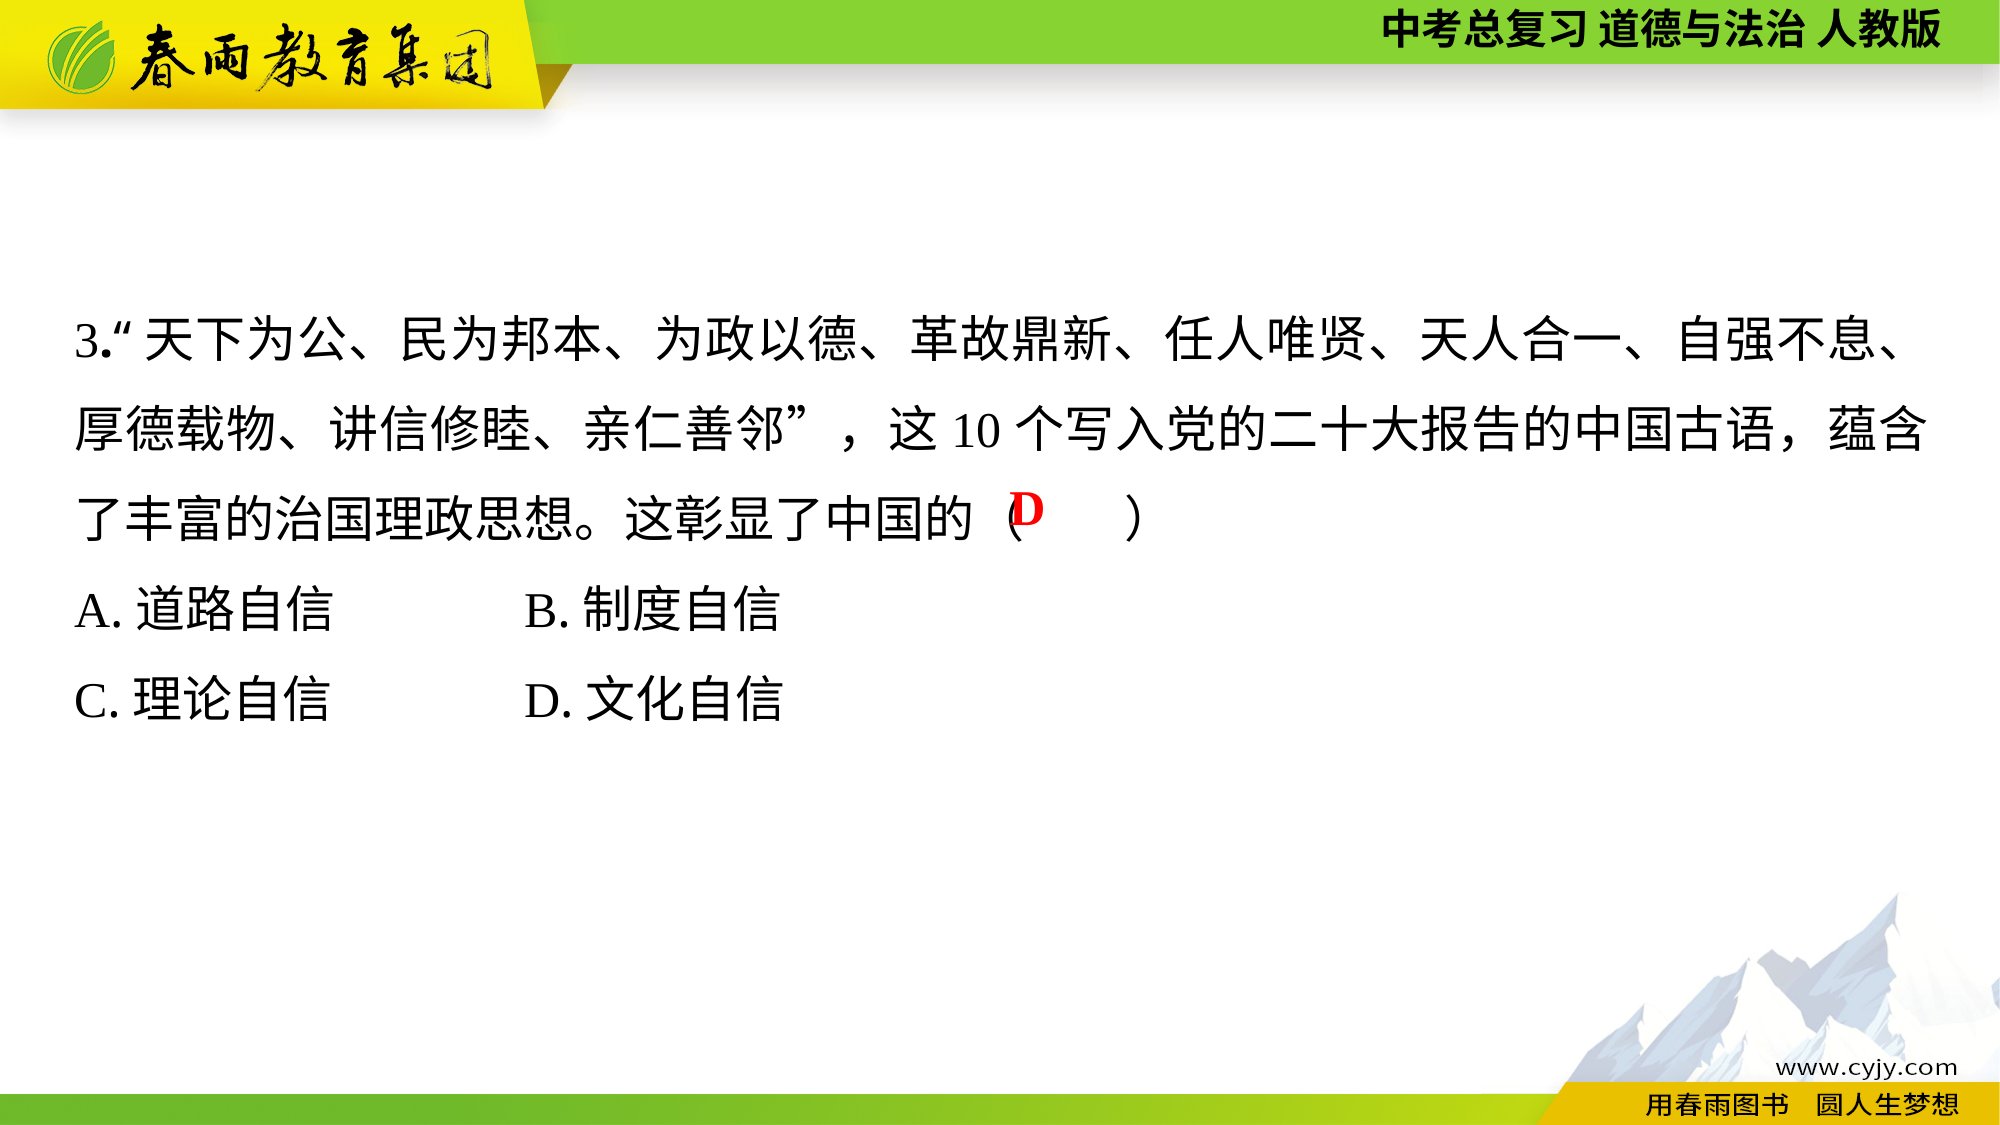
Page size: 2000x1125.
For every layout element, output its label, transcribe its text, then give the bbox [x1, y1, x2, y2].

picture [0, 0, 2000, 1125]
text_box D [994, 468, 1061, 544]
list 3.“天下为公、民为邦本、为政以德、革故鼎新、任人唯贤、天人合一、自强不息、厚德载物、讲信修睦、亲仁善邻”，这10个写入党的二十大报告的中国古语，蕴含了丰富的治国理政思想。这彰显了中国的（ ） A.道路自信 B.制度自信 C.理论自信 D.文化自信 [59, 269, 1944, 728]
